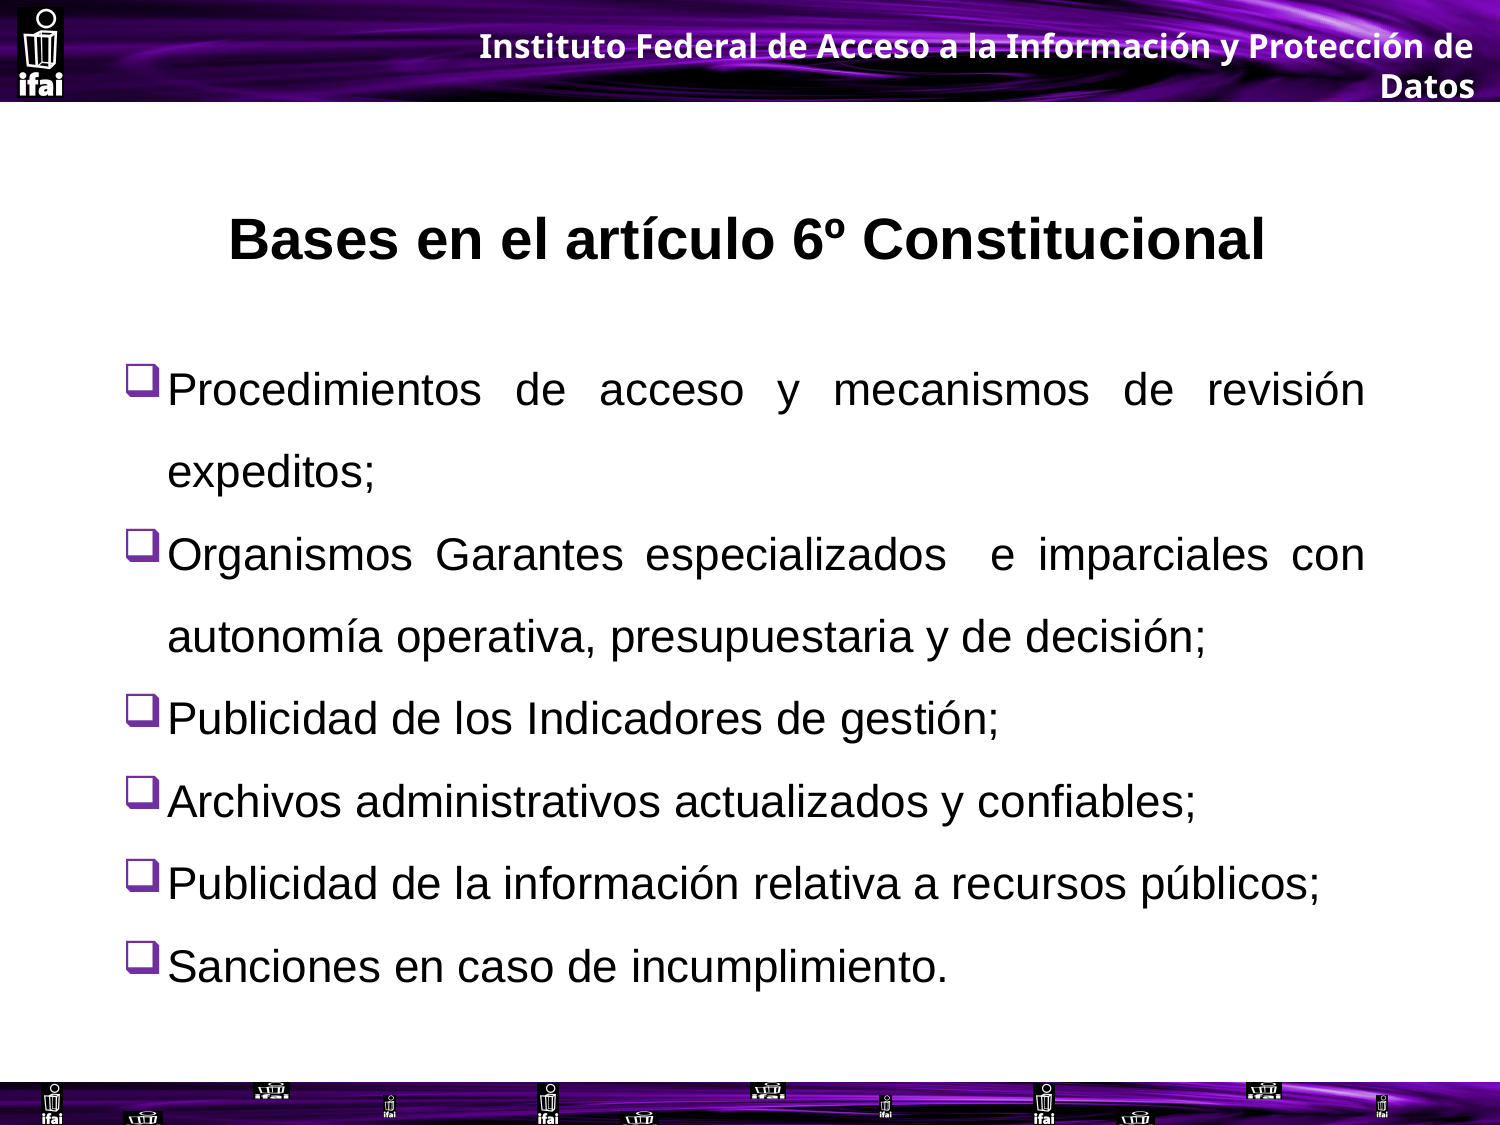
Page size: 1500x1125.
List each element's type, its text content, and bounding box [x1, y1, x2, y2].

text_box Procedimientos de acceso y mecanismos de revisión expeditos; Organismos Garantes especializados e imparciales con autonomía operativa, presupuestaria y de decisión; Publicidad de los Indicadores de gestión; Archivos administrativos actualizados y confiables; Publicidad de la información relativa a recursos públicos; Sanciones en caso de incumplimiento. [107, 324, 1382, 999]
picture [0, 0, 1500, 102]
picture [0, 1082, 1500, 1125]
text_box Bases en el artículo 6º Constitucional [213, 193, 1283, 279]
